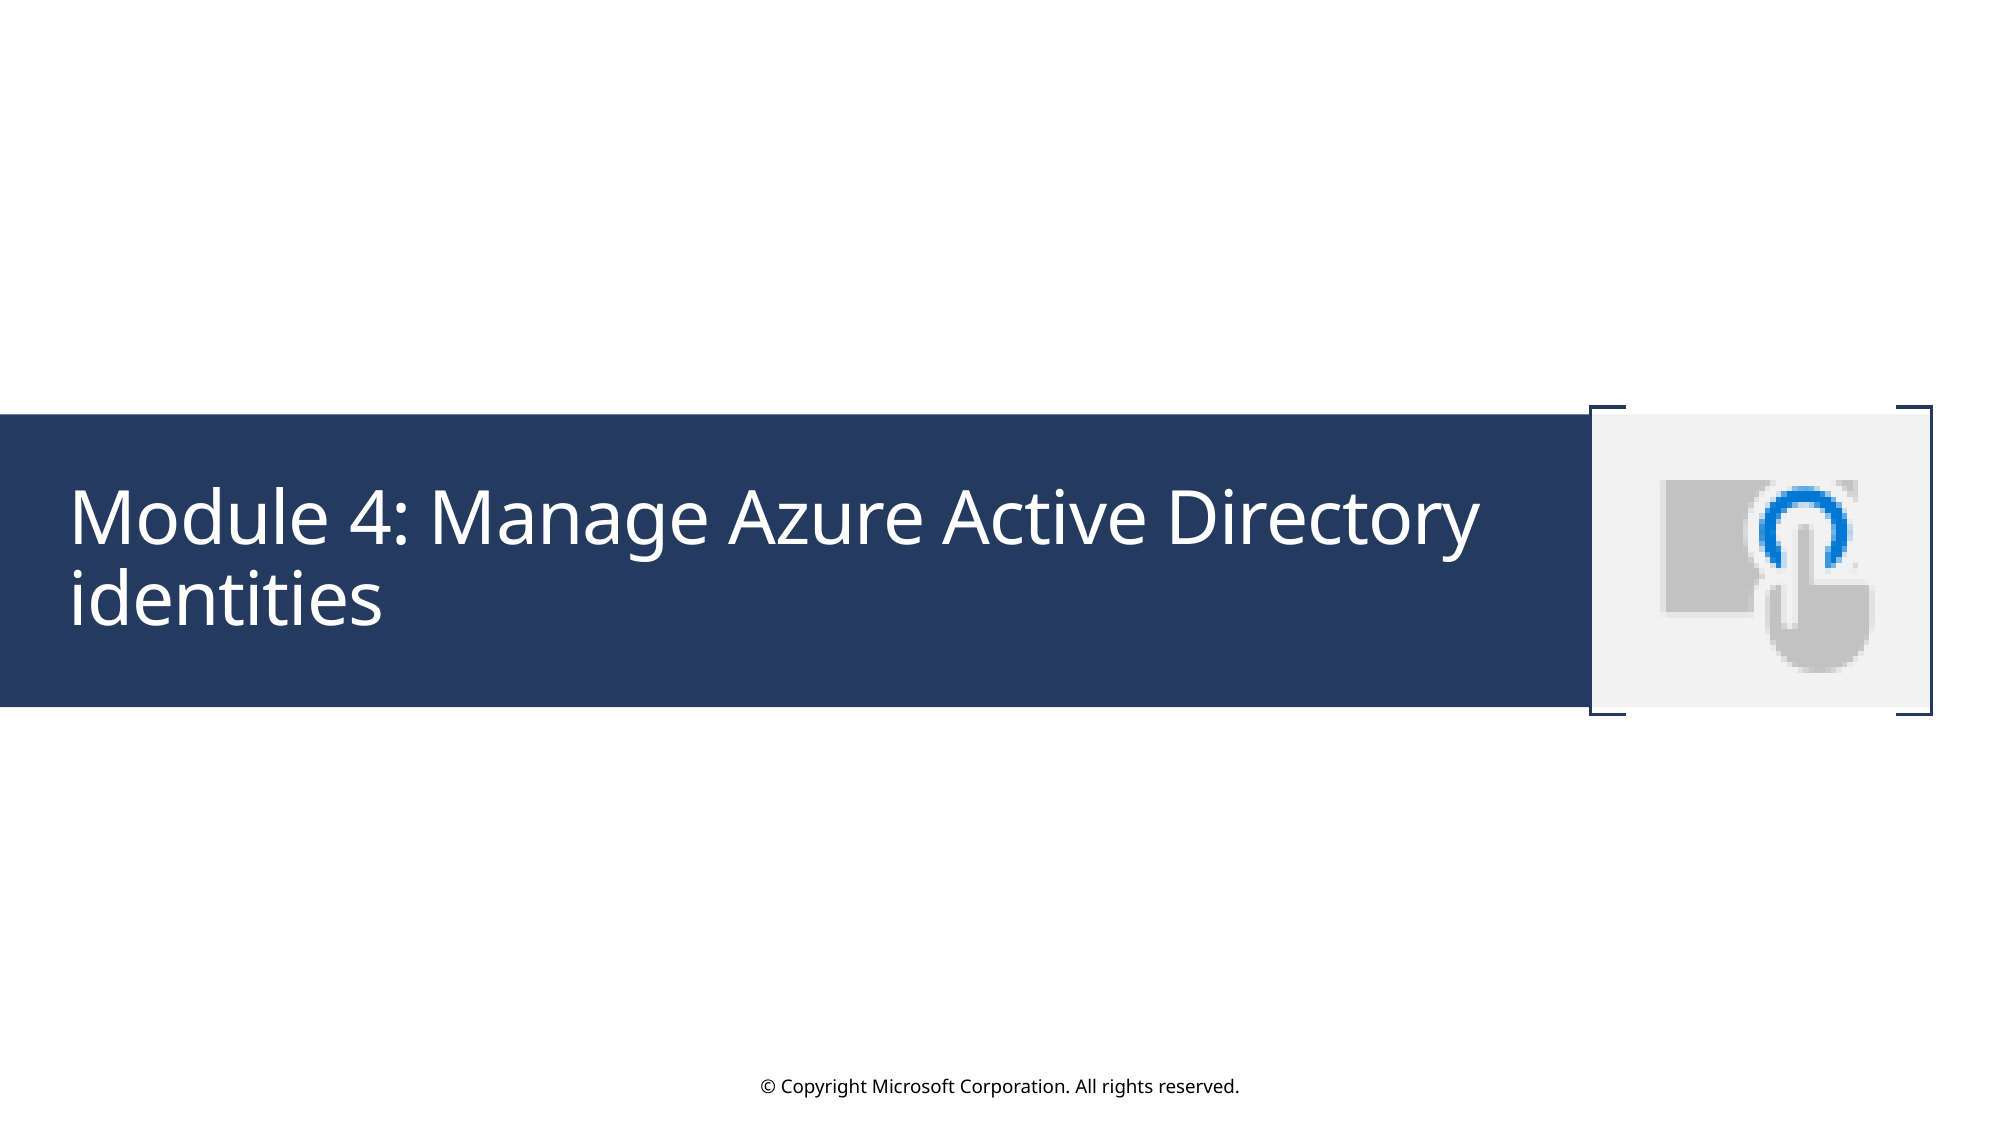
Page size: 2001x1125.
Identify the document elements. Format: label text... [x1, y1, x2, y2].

title Module 4: Manage Azure Active Directory identities [68, 414, 1577, 708]
picture [1650, 458, 1876, 684]
